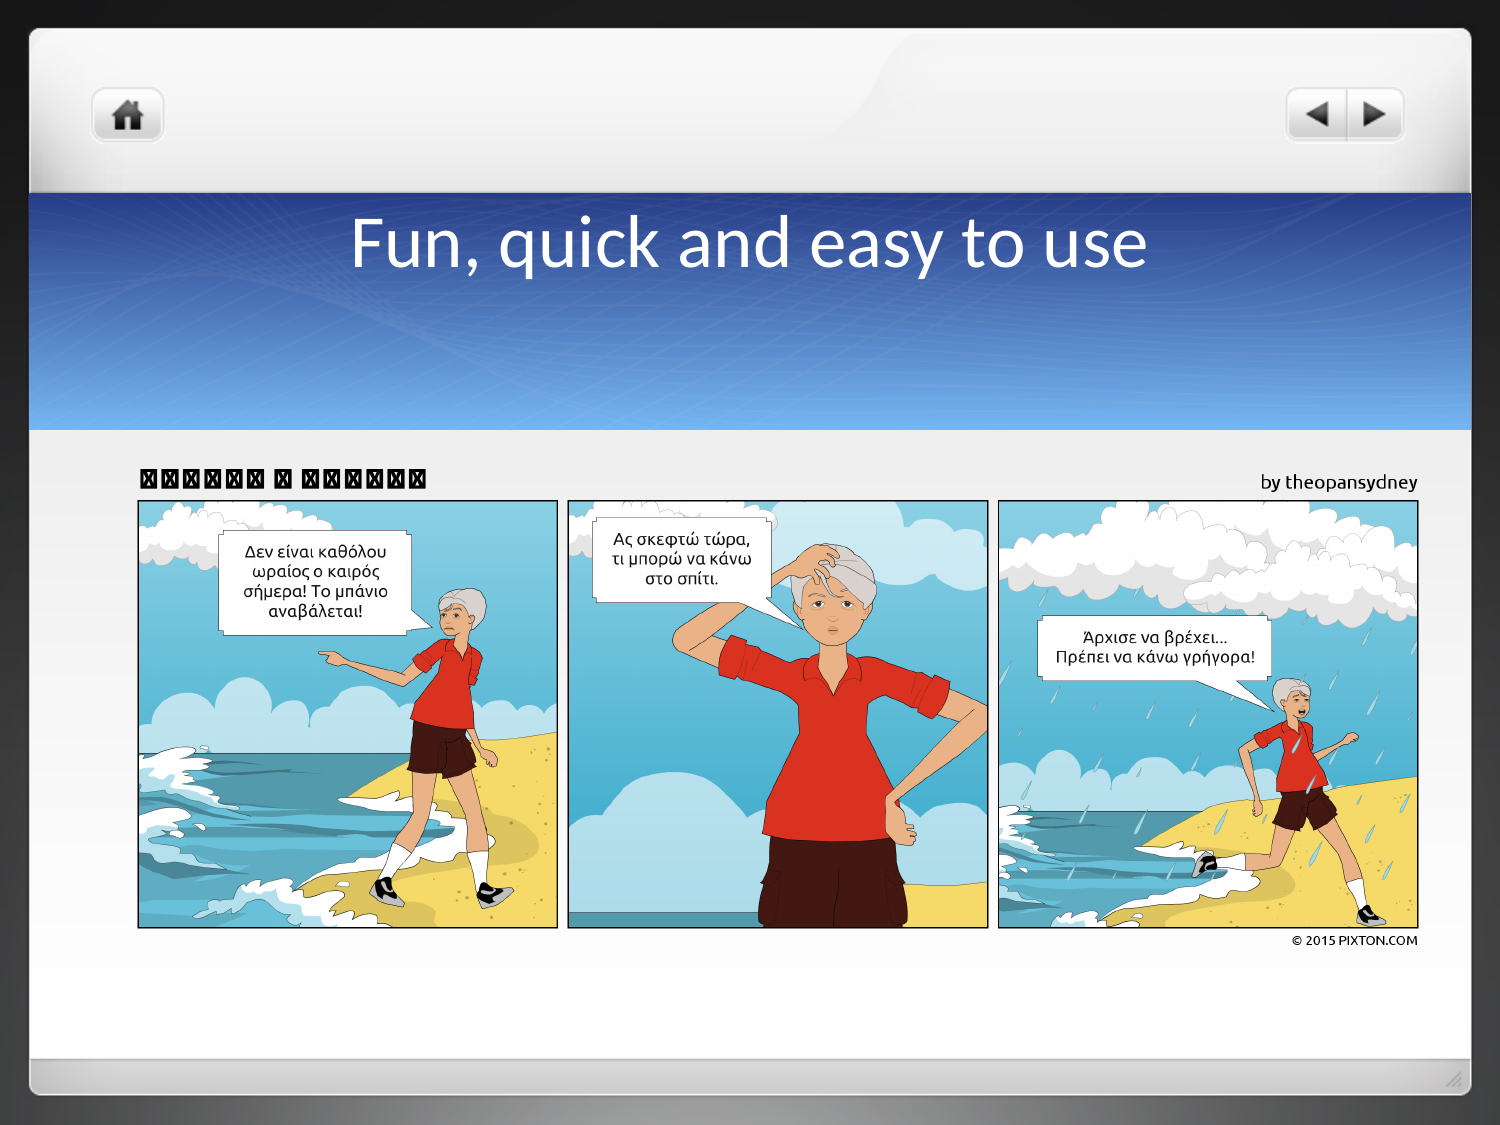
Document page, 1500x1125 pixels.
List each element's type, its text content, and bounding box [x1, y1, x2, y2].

title Fun, quick and easy to use [68, 102, 1432, 290]
picture [0, 0, 1500, 1125]
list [122, 460, 1432, 950]
